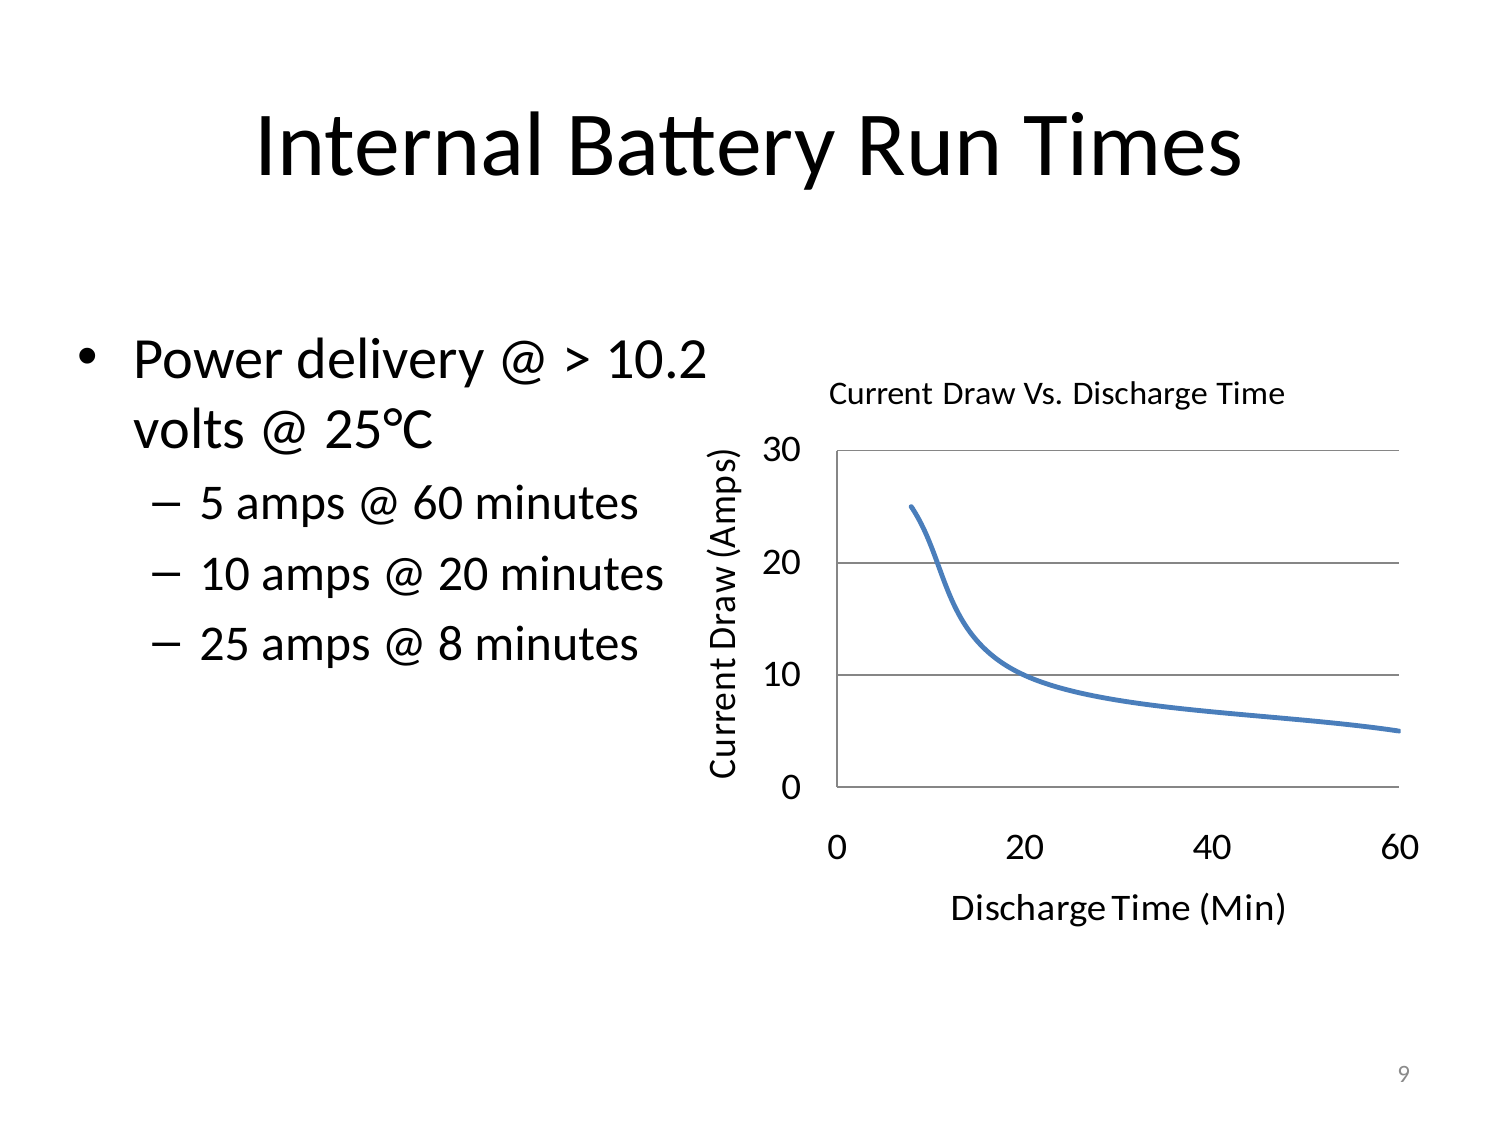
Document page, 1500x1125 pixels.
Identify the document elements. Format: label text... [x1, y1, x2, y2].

slide_number 9 [1074, 1042, 1425, 1103]
list Power delivery @ > 10.2 volts @ 25°C 5 amps @ 60 minutes 10 amps @ 20 minutes 25 amps @ 8 minutes [62, 312, 751, 988]
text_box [662, 349, 1449, 963]
title Internal Battery Run Times [74, 44, 1426, 233]
